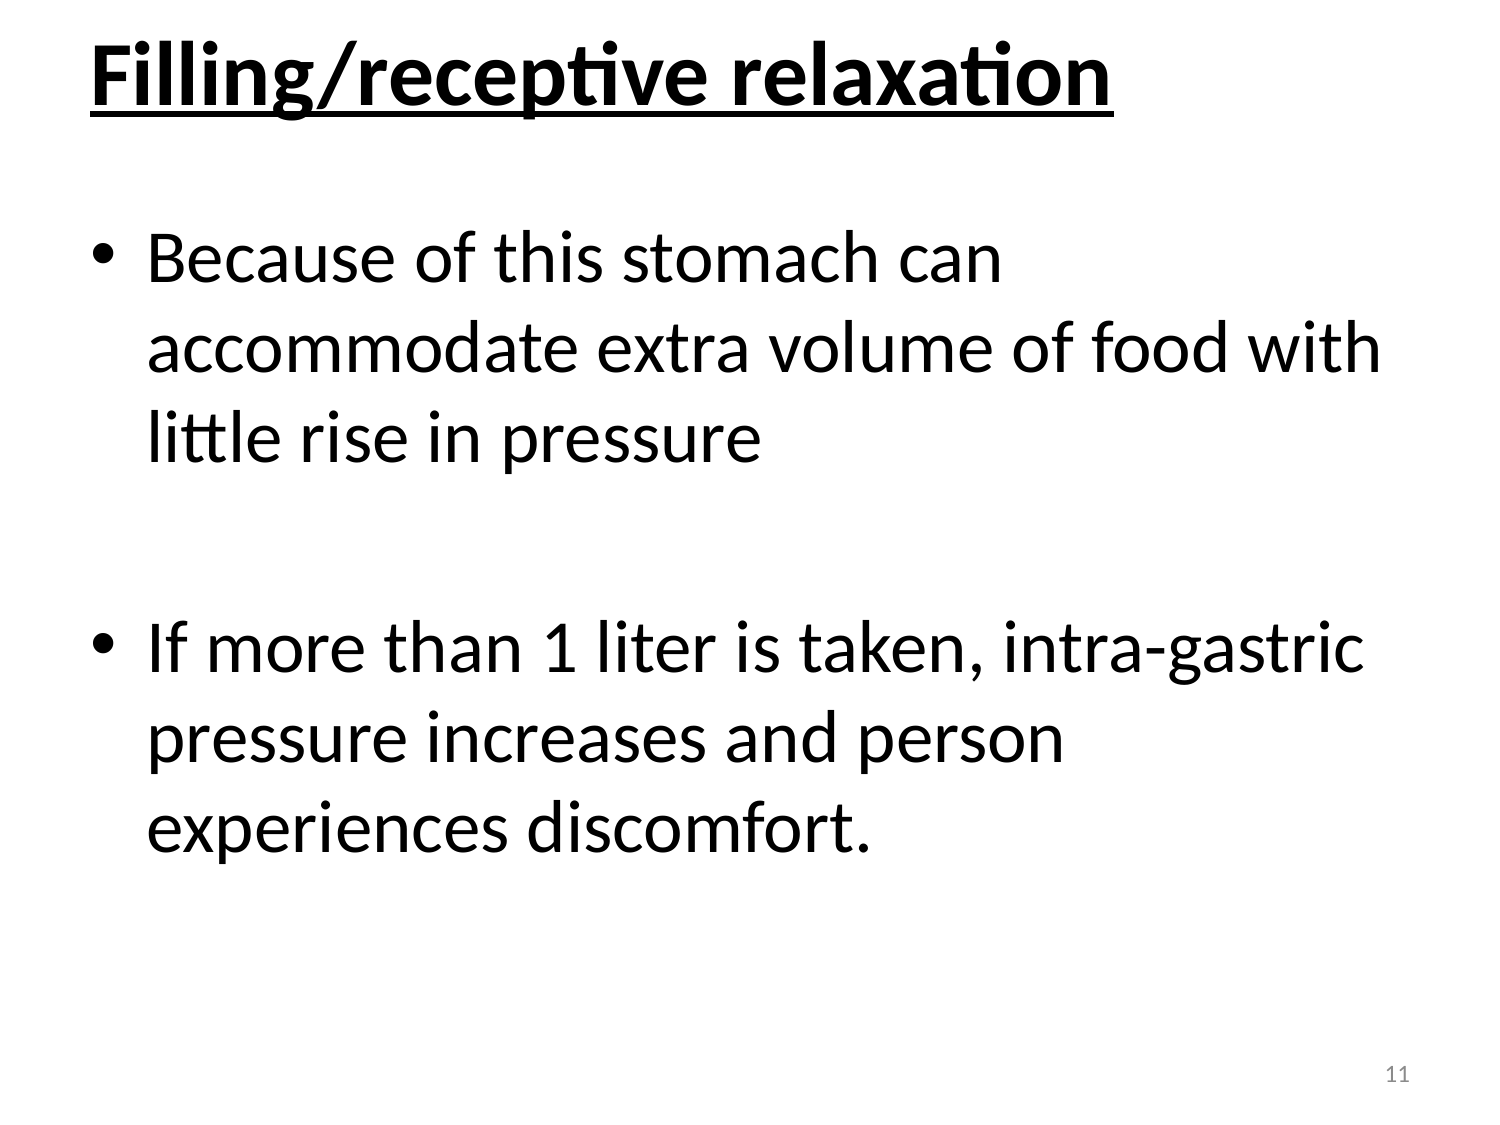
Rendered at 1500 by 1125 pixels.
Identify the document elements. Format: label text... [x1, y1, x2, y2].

list Because of this stomach can accommodate extra volume of food with little rise in pressure If more than 1 liter is taken, intra-gastric pressure increases and person experiences discomfort. [75, 137, 1425, 1043]
slide_number 11 [1074, 1042, 1425, 1103]
title Filling/receptive relaxation [75, 0, 1425, 137]
